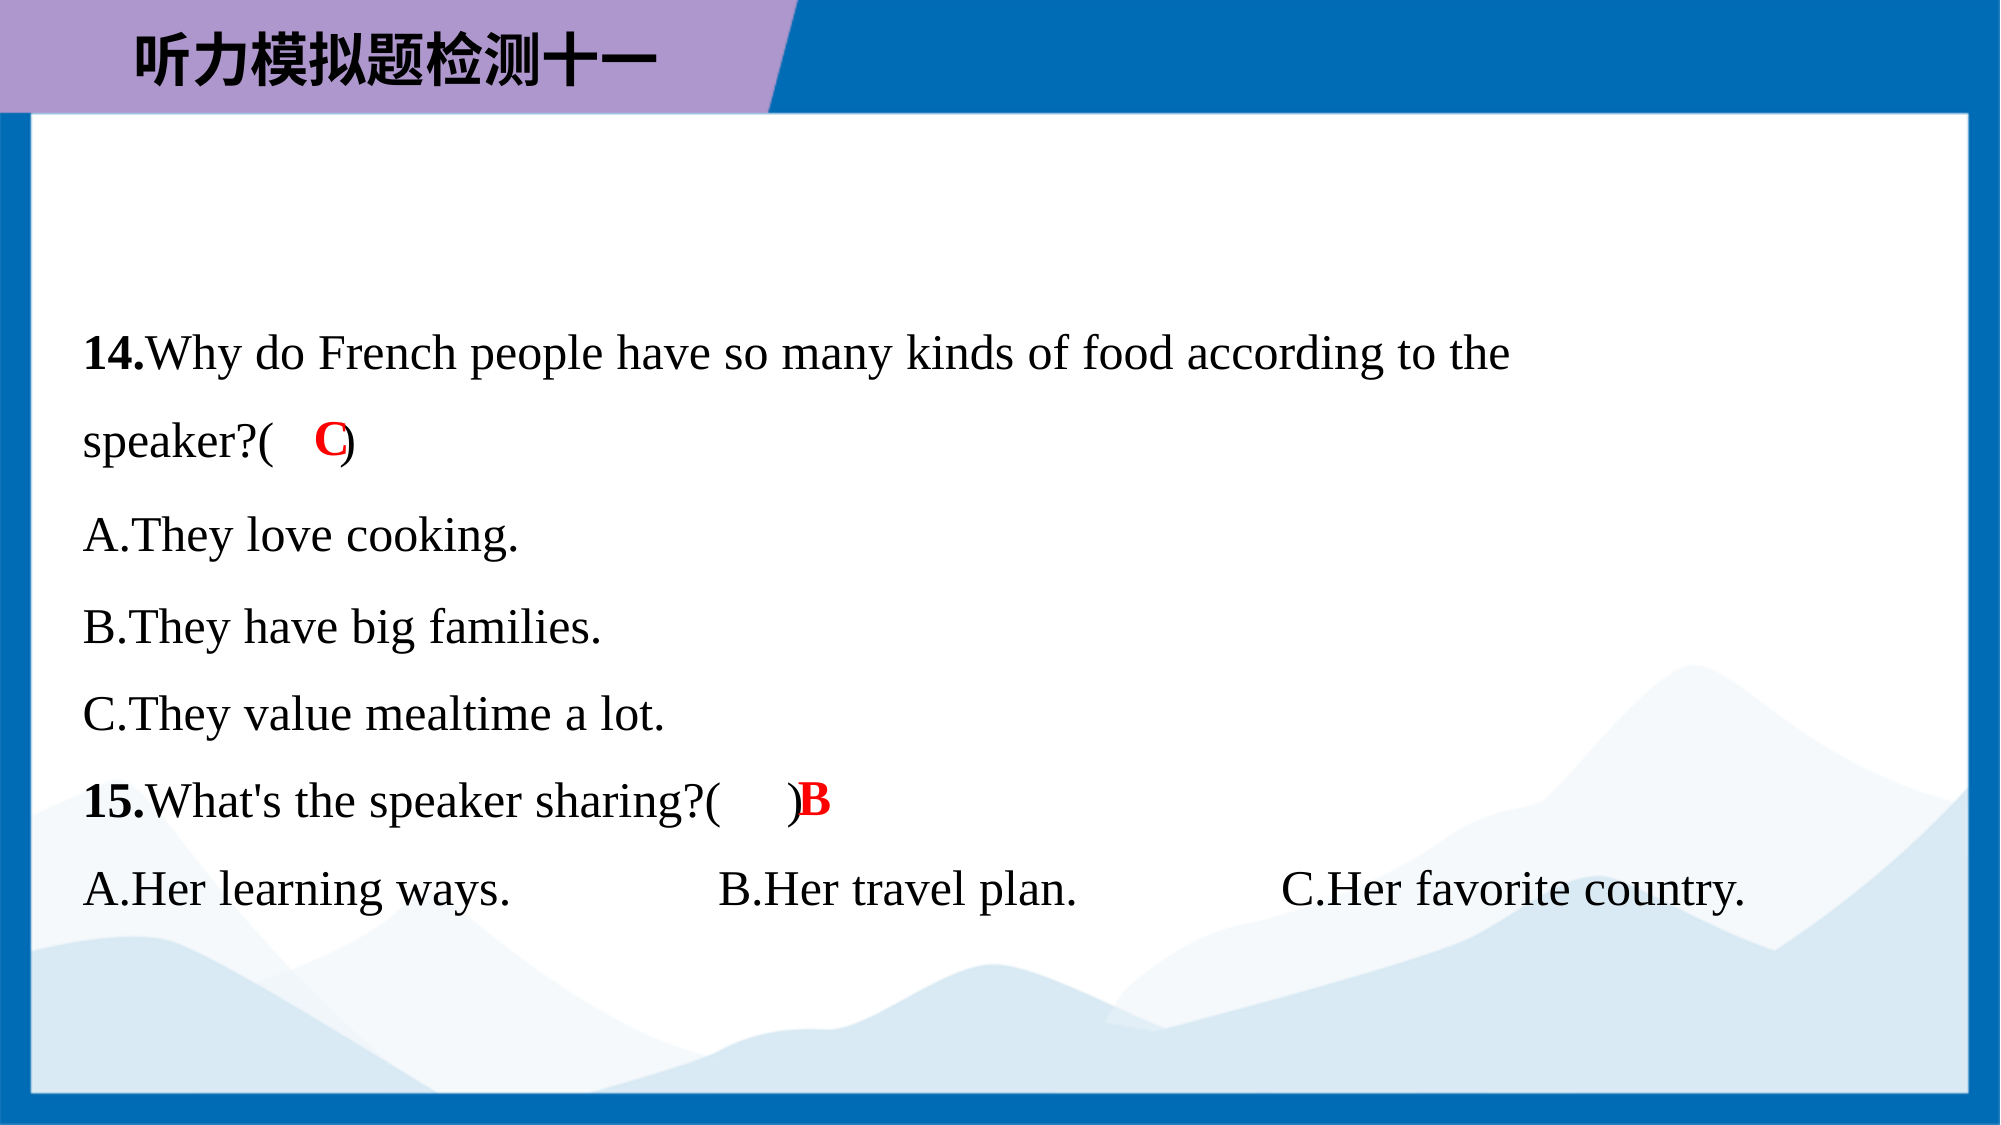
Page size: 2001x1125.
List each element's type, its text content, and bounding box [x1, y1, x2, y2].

text_box A.They love cooking. B.They have big families. C.They value mealtime a lot. [82, 470, 1917, 732]
text_box C [295, 378, 368, 457]
picture [0, 0, 2000, 1125]
text_box 14.Why do French people have so many kinds of food according to the speaker?( ) [82, 288, 1917, 458]
text_box A.Her learning ways. B.Her travel plan. C.Her favorite country. [82, 827, 1917, 906]
text_box 15.What's the speaker sharing?( ) [82, 739, 1917, 818]
text_box B [779, 737, 850, 817]
